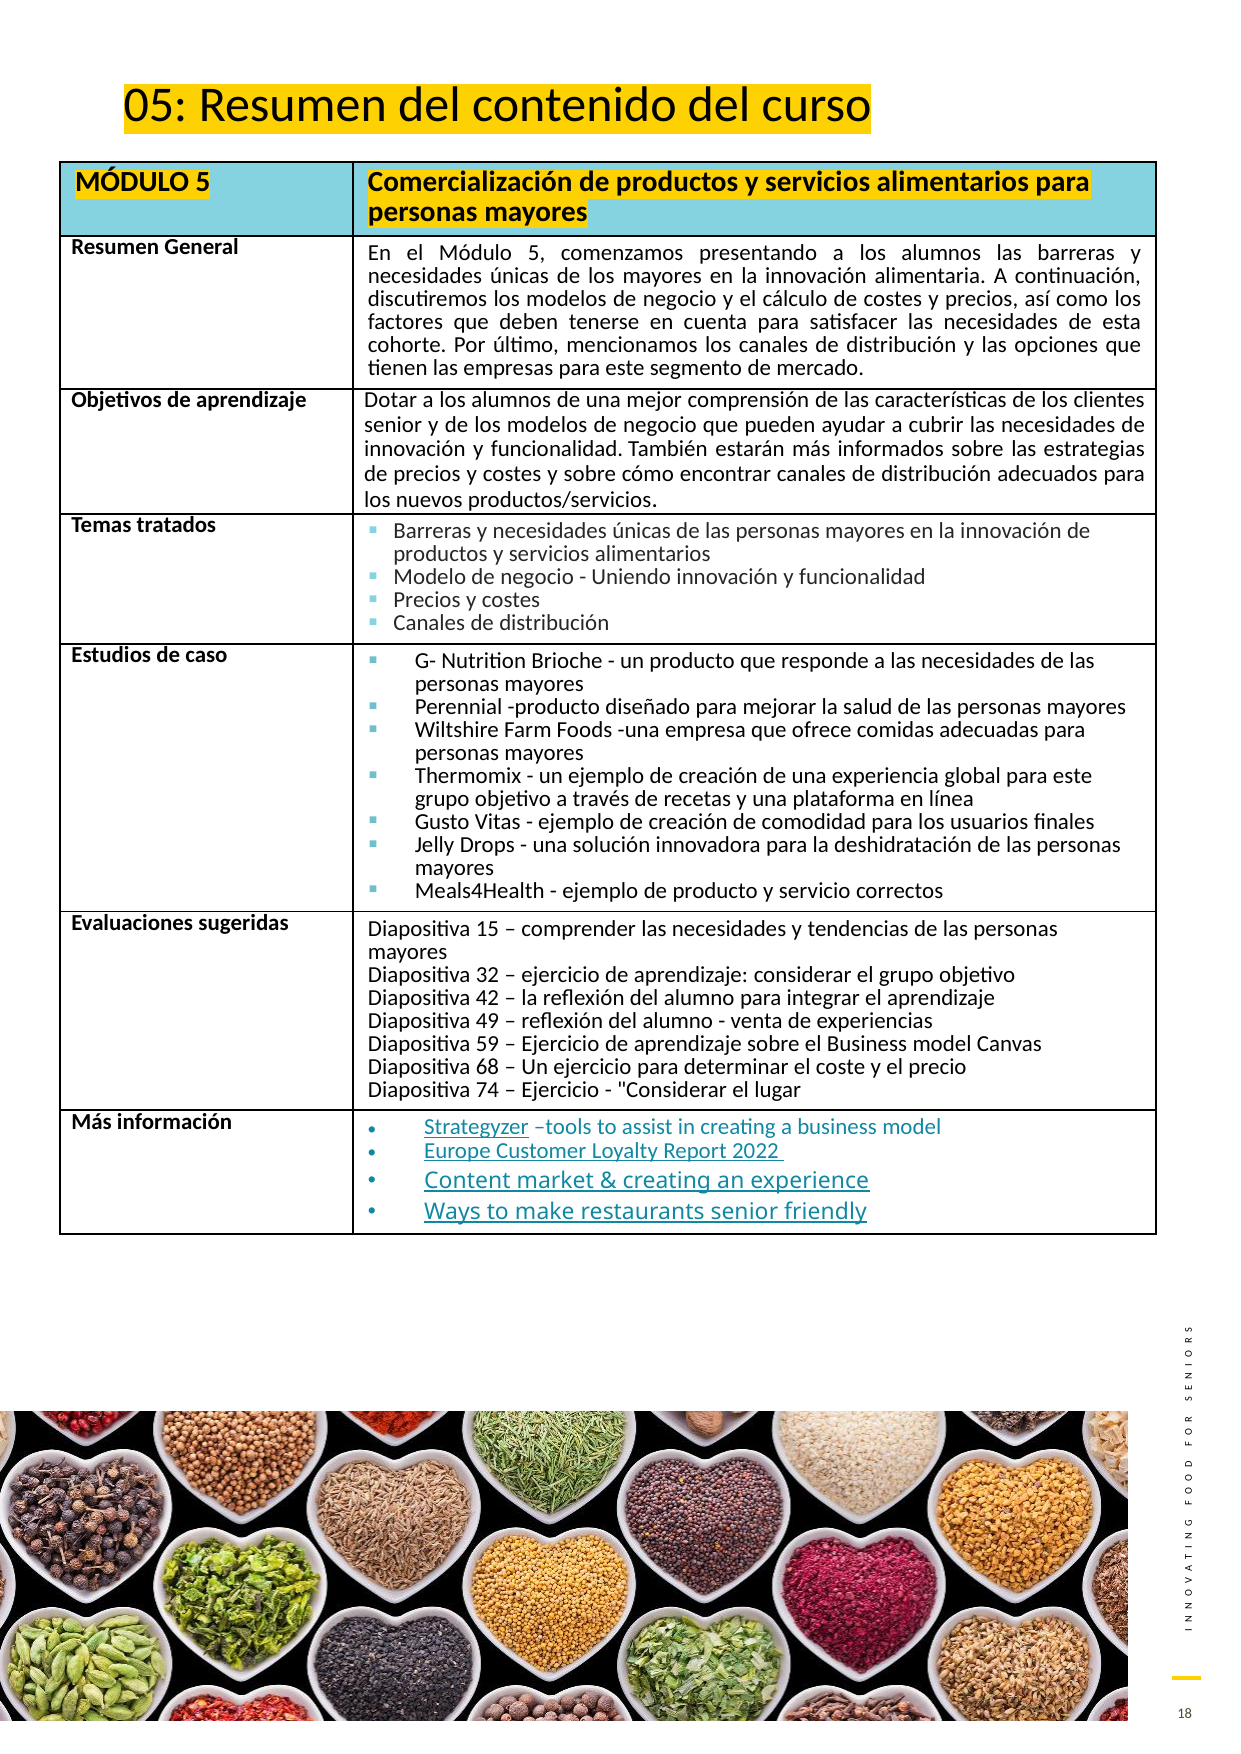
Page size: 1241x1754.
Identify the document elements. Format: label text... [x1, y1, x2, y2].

list 05: Resumen del contenido del curso [108, 71, 1050, 159]
picture [0, 1410, 1128, 1722]
table_cell En el Módulo 5, comenzamos presentando a los alumnos las barreras y necesidades únicas de los mayores en la innovación alimentaria. A continuación, discutiremos los modelos de negocio y el cálculo de costes y precios, así como los factores que deben tenerse en cuenta para satisfacer las necesidades de esta cohorte. Por último, mencionamos los canales de distribución y las opciones que tienen las empresas para este segmento de mercado. [354, 237, 1155, 388]
table_cell G- Nutrition Brioche - un producto que responde a las necesidades de las personas mayores Perennial -producto diseñado para mejorar la salud de las personas mayores Wiltshire Farm Foods -una empresa que ofrece comidas adecuadas para personas mayores Thermomix - un ejemplo de creación de una experiencia global para este grupo objetivo a través de recetas y una plataforma en línea Gusto Vitas - ejemplo de creación de comodidad para los usuarios finales Jelly Drops - una solución innovadora para la deshidratación de las personas mayores Meals4Health - ejemplo de producto y servicio correctos [354, 645, 1155, 911]
table_header MÓDULO 5 [61, 163, 352, 235]
table_cell Objetivos de aprendizaje [61, 390, 352, 513]
table_cell Barreras y necesidades únicas de las personas mayores en la innovación de productos y servicios alimentarios Modelo de negocio - Uniendo innovación y funcionalidad Precios y costes Canales de distribución [354, 515, 1155, 643]
table_cell Evaluaciones sugeridas [61, 912, 352, 1109]
table_cell Strategyzer –tools to assist in creating a business model Europe Customer Loyalty Report 2022 Content market & creating an experience Ways to make restaurants senior friendly [354, 1111, 1155, 1233]
table_cell Dotar a los alumnos de una mejor comprensión de las características de los clientes senior y de los modelos de negocio que pueden ayudar a cubrir las necesidades de innovación y funcionalidad. También estarán más informados sobre las estrategias de precios y costes y sobre cómo encontrar canales de distribución adecuados para los nuevos productos/servicios. [354, 390, 1155, 513]
table_cell Estudios de caso [61, 645, 352, 911]
table_cell Resumen General [61, 237, 352, 388]
table_cell Más información [61, 1111, 352, 1233]
table_header Comercialización de productos y servicios alimentarios para personas mayores [354, 163, 1155, 235]
table_cell Temas tratados [61, 515, 352, 643]
table_cell Diapositiva 15 – comprender las necesidades y tendencias de las personas mayores Diapositiva 32 – ejercicio de aprendizaje: considerar el grupo objetivo Diapositiva 42 – la reflexión del alumno para integrar el aprendizaje Diapositiva 49 – reflexión del alumno - venta de experiencias Diapositiva 59 – Ejercicio de aprendizaje sobre el Business model Canvas Diapositiva 68 – Un ejercicio para determinar el coste y el precio Diapositiva 74 – Ejercicio - "Considerar el lugar [354, 912, 1155, 1109]
